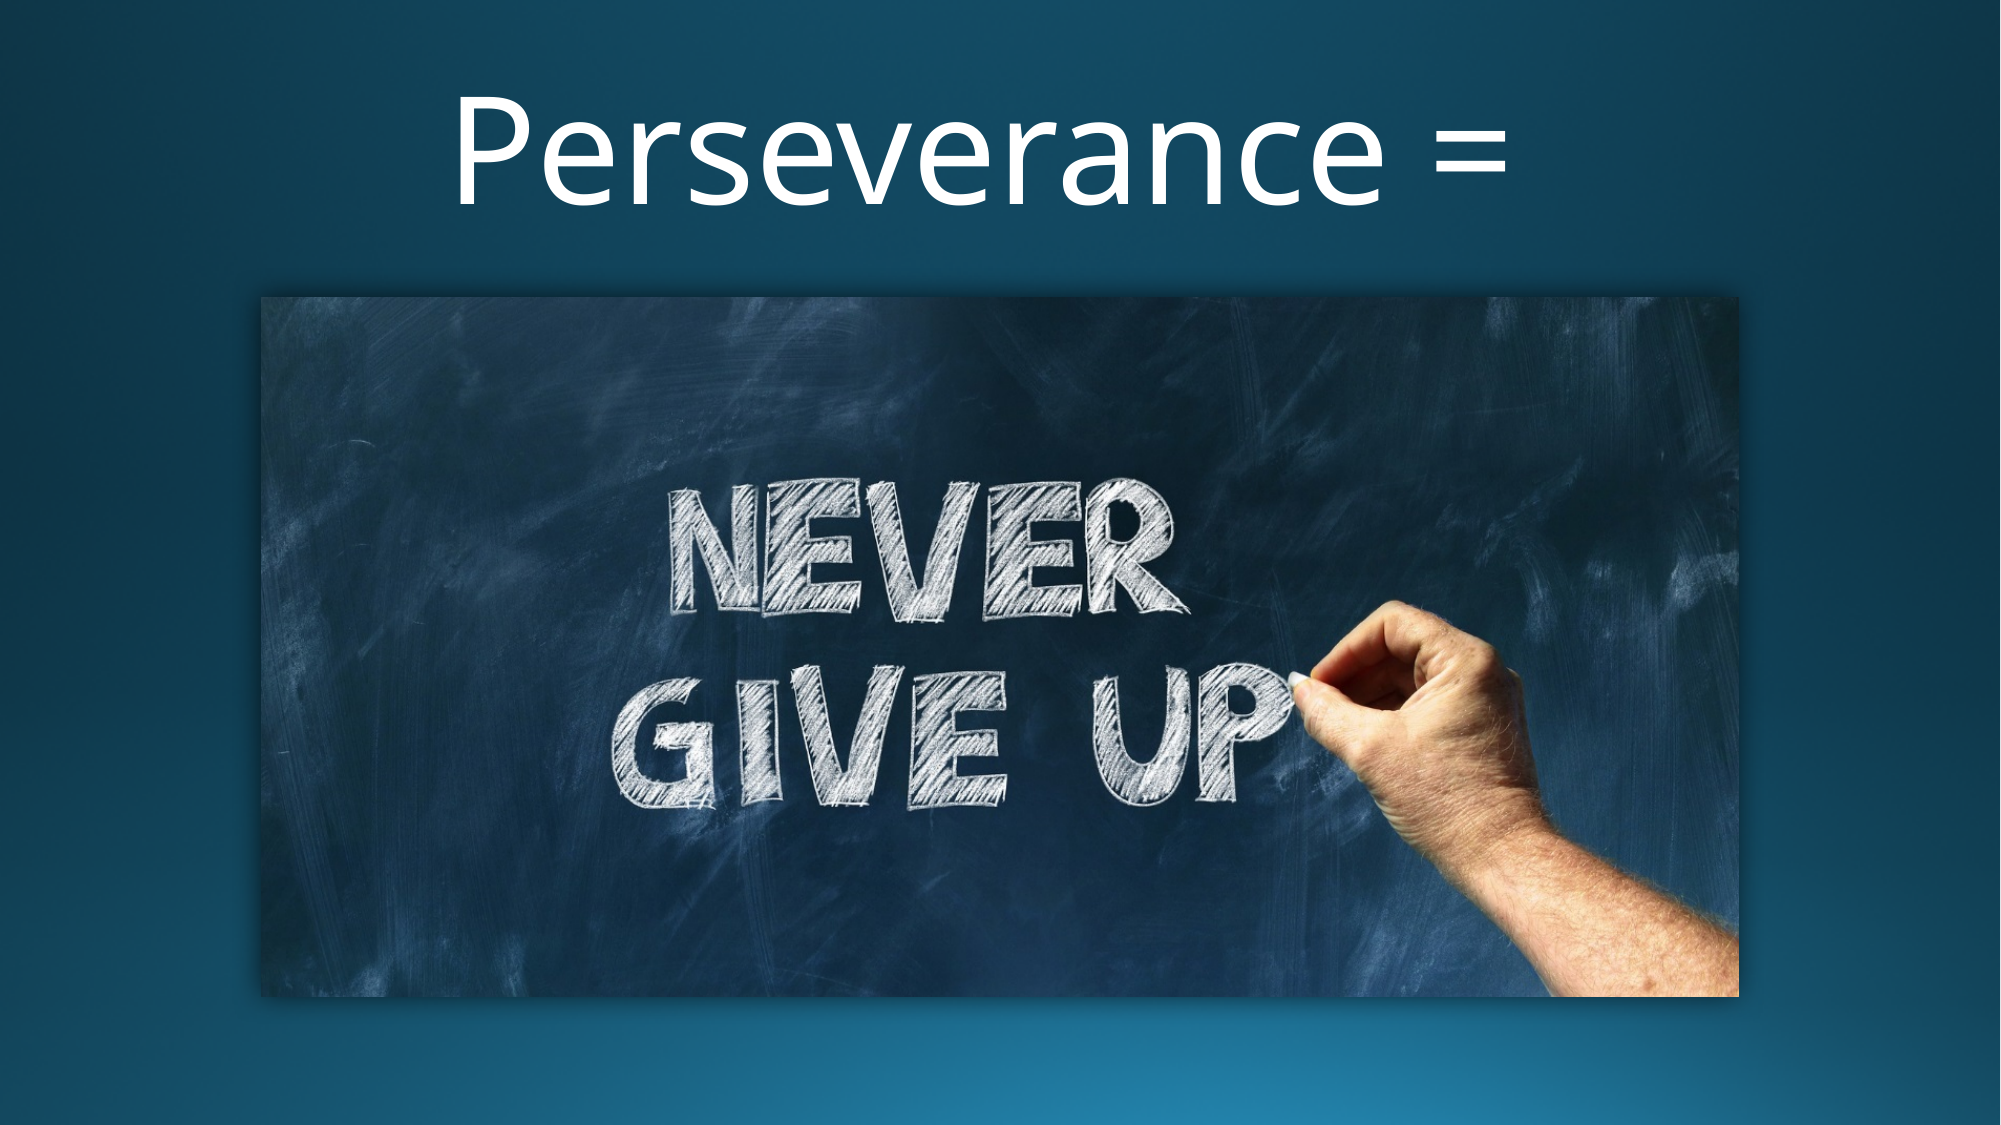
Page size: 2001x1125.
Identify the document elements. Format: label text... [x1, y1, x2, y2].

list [261, 297, 1739, 997]
picture [0, 0, 2001, 1125]
title Perseverance = [137, 47, 1863, 265]
